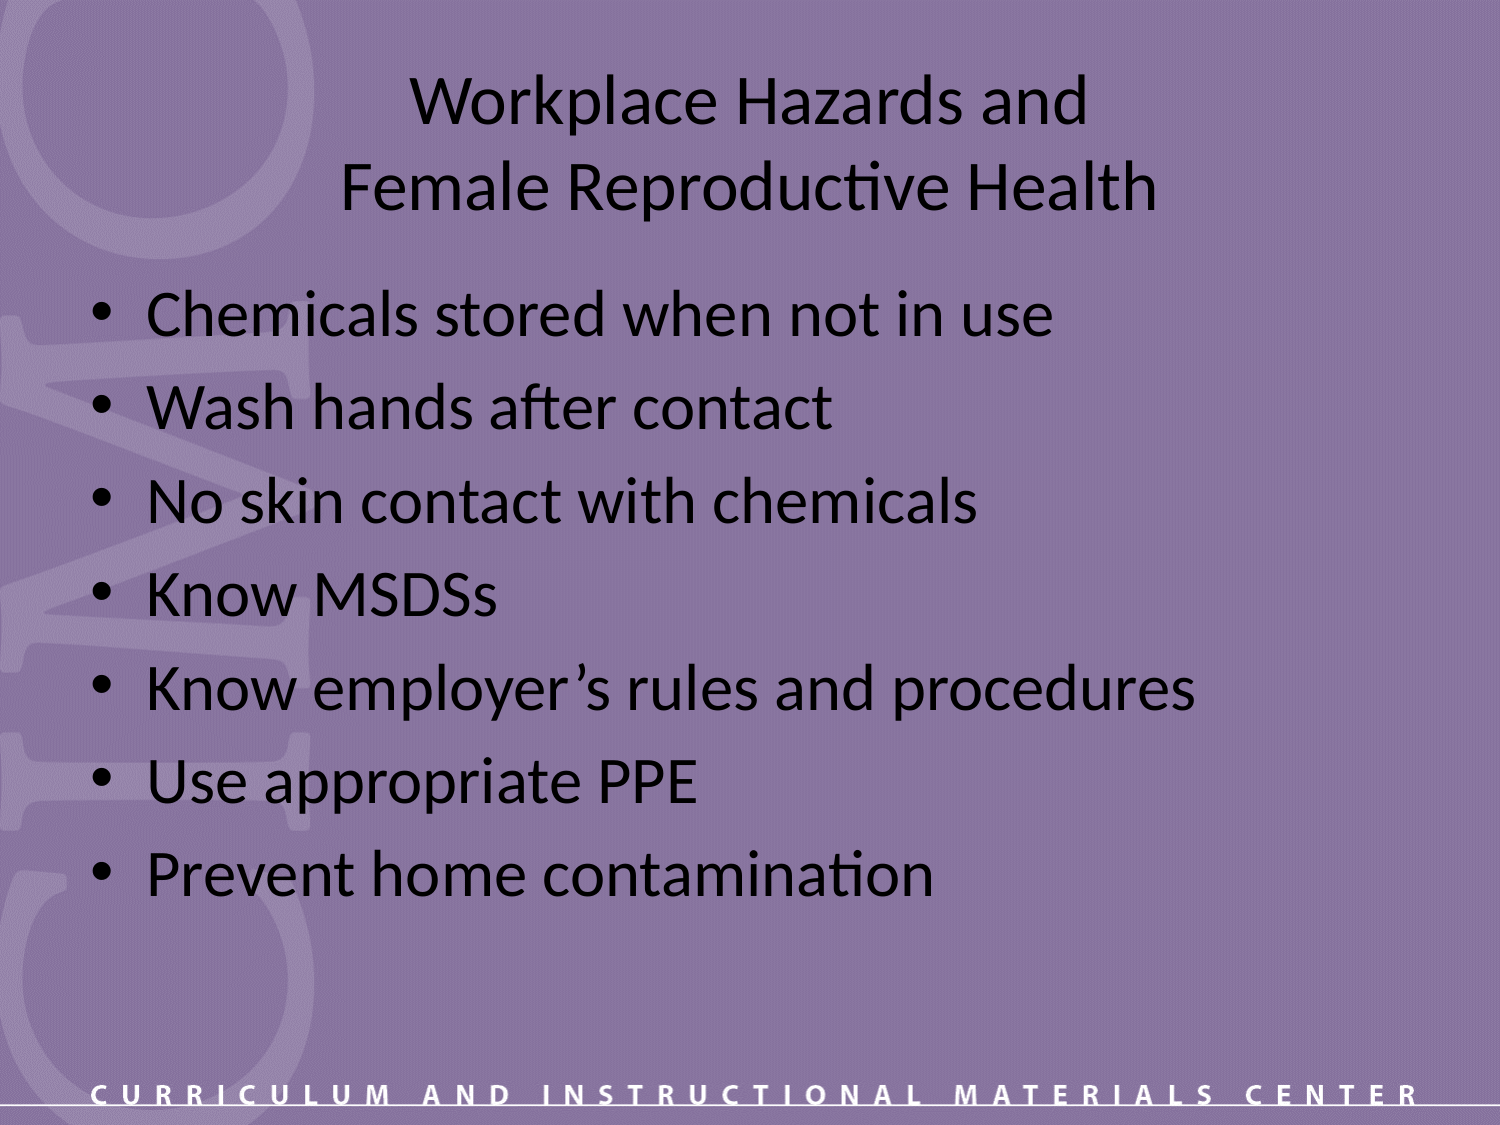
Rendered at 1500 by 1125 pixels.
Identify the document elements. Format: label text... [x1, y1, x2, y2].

title Workplace Hazards and Female Reproductive Health [75, 45, 1425, 233]
list Chemicals stored when not in use Wash hands after contact No skin contact with chemicals Know MSDSs Know employer’s rules and procedures Use appropriate PPE Prevent home contamination [75, 262, 1425, 1005]
